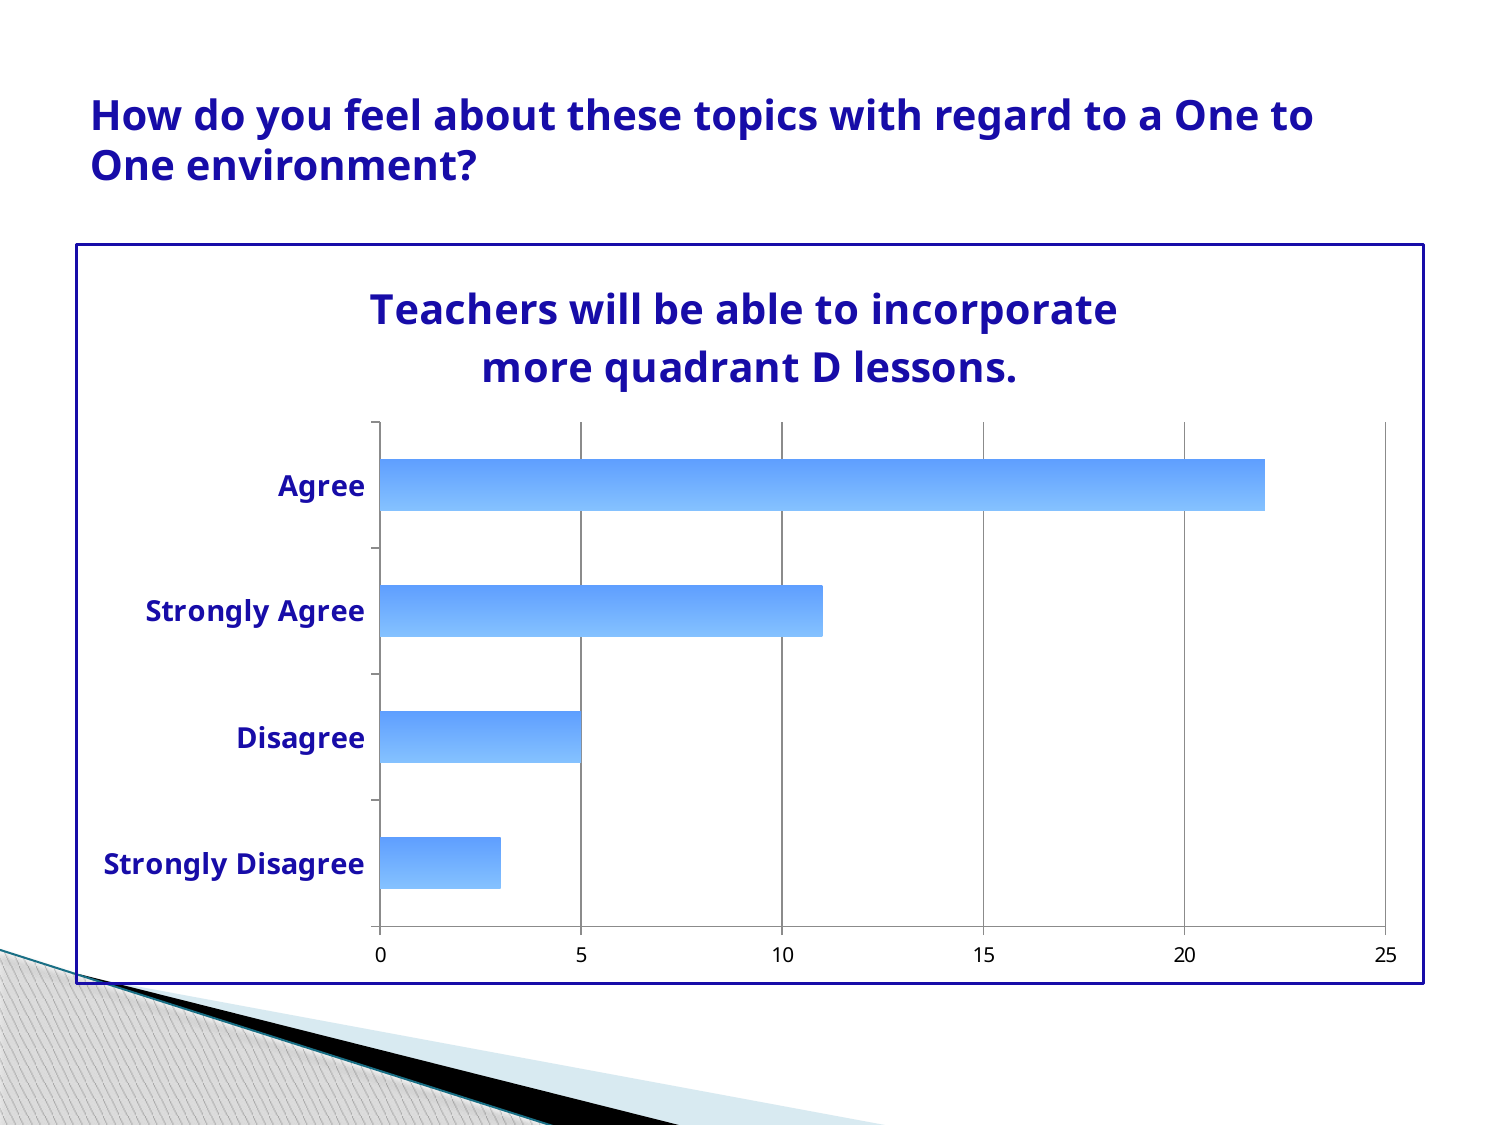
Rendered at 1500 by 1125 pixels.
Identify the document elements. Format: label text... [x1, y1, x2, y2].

title How do you feel about these topics with regard to a One to One environment? [75, 45, 1425, 233]
chart [74, 242, 1426, 986]
